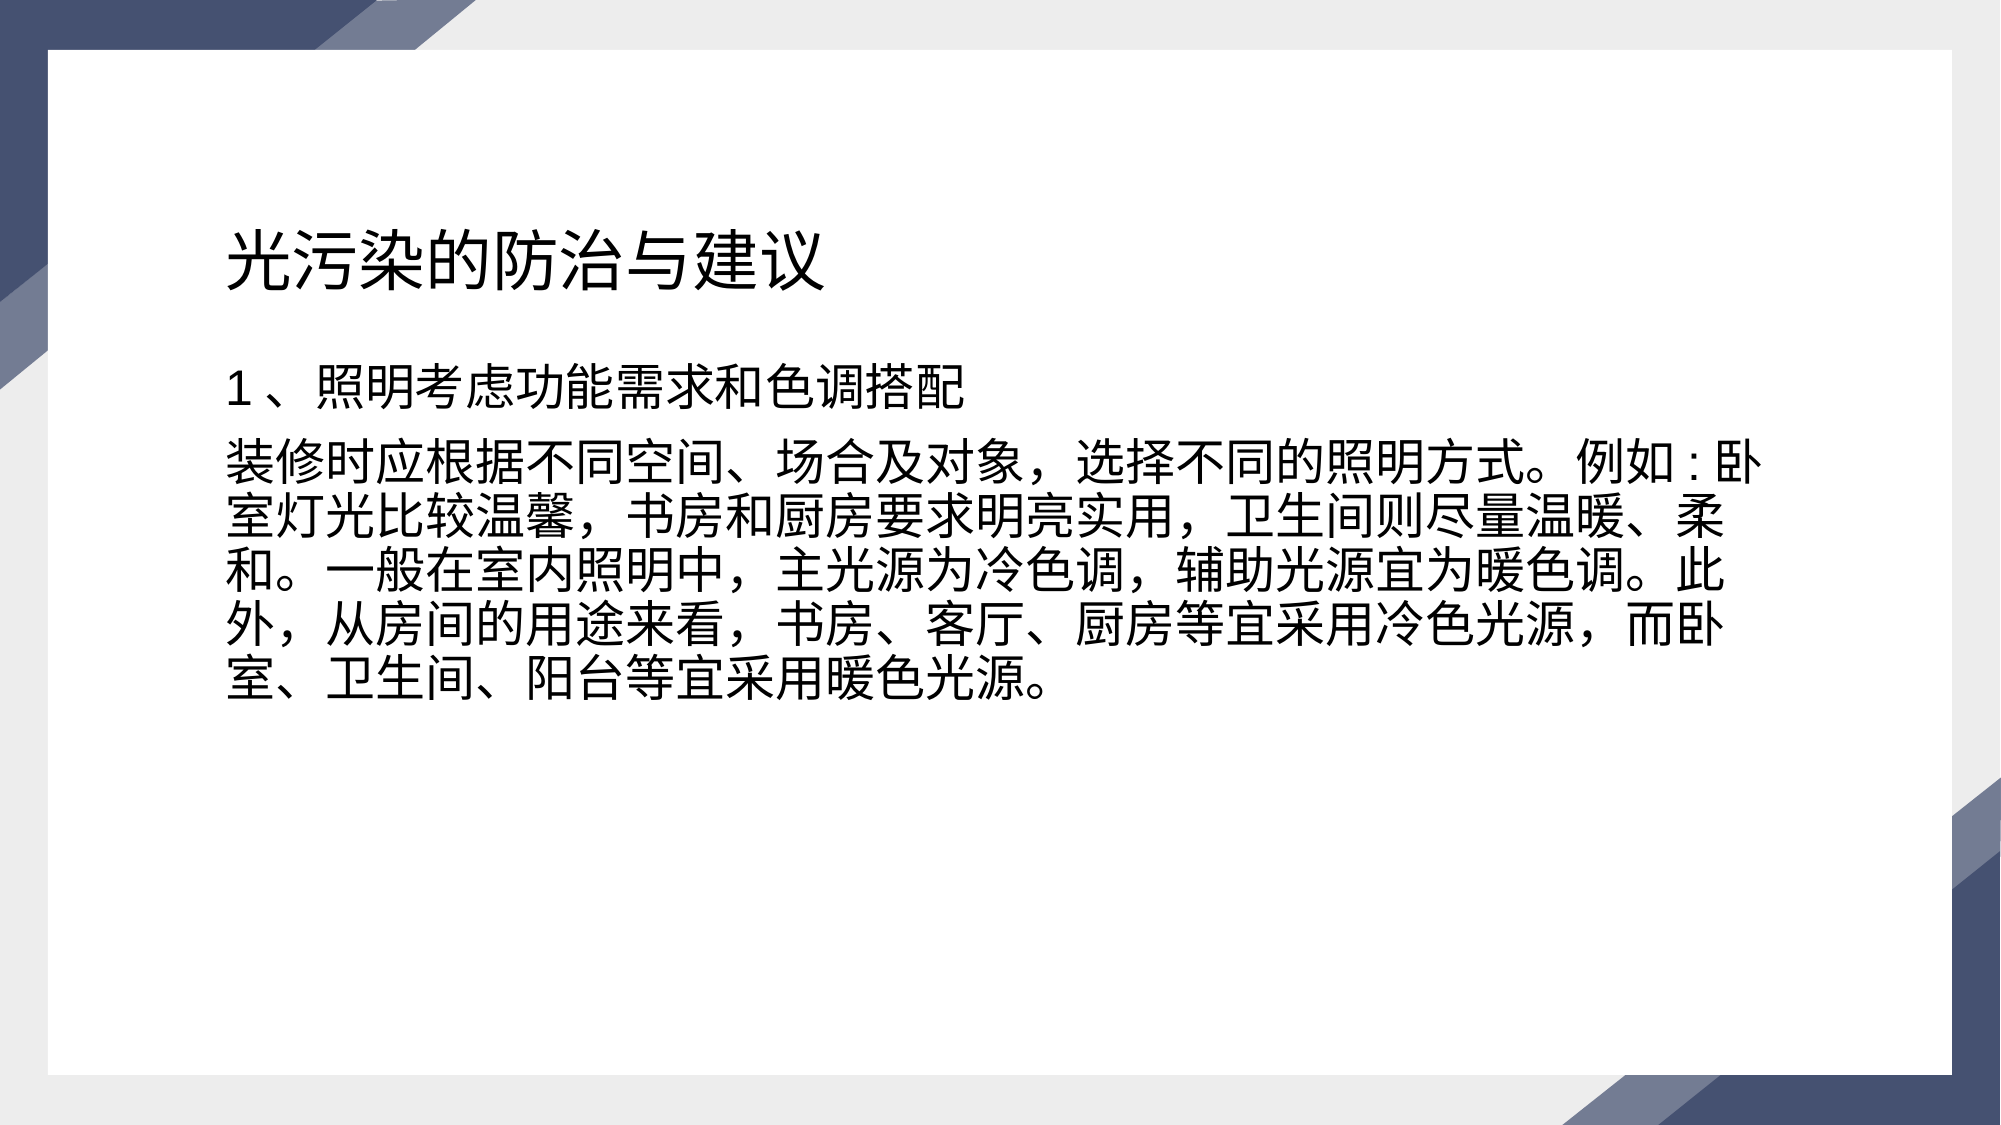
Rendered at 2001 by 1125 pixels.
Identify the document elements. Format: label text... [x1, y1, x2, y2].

title 光污染的防治与建议 [210, 204, 1790, 324]
list 1、照明考虑功能需求和色调搭配 装修时应根据不同空间、场合及对象，选择不同的照明方式。例如:卧室灯光比较温馨，书房和厨房要求明亮实用，卫生间则尽量温暖、柔和。一般在室内照明中，主光源为冷色调，辅助光源宜为暖色调。此外，从房间的用途来看，书房、客厅、厨房等宜采用冷色光源，而卧室、卫生间、阳台等宜采用暖色光源。 [210, 354, 1790, 921]
